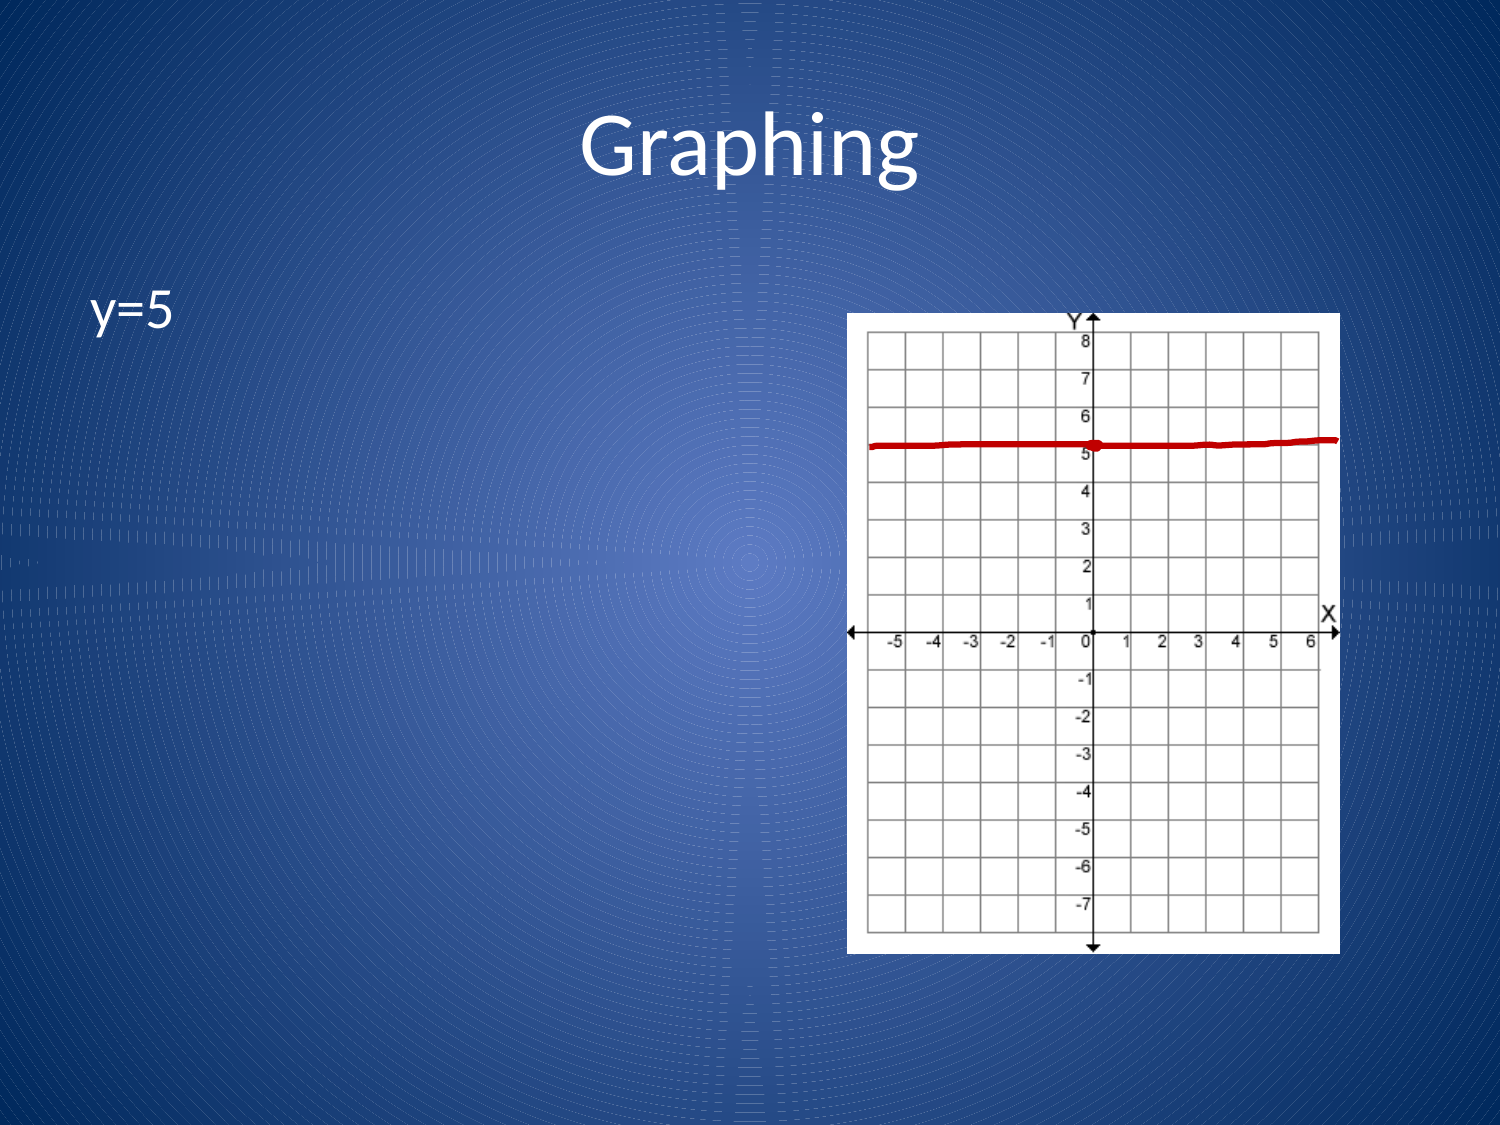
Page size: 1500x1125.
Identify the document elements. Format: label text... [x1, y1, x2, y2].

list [847, 313, 1340, 955]
title Graphing [75, 45, 1425, 233]
list y=5 [75, 262, 738, 1005]
